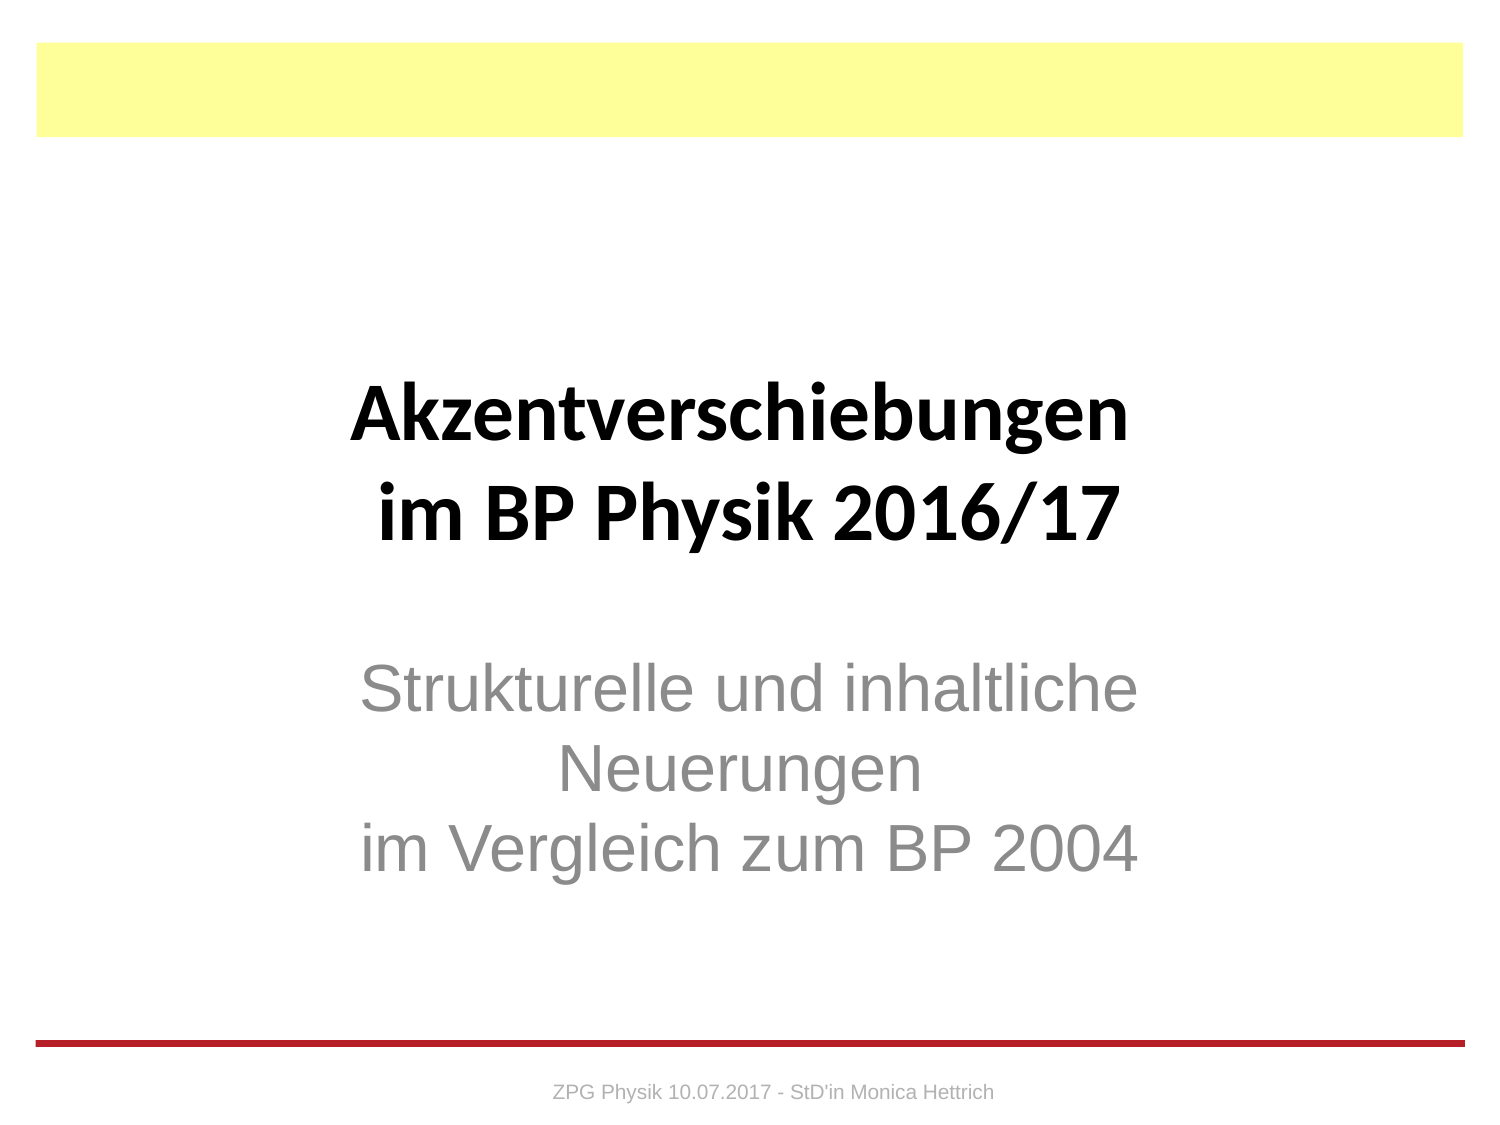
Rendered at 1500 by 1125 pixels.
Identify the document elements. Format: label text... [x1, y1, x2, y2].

title Akzentverschiebungen im BP Physik 2016/17 [112, 349, 1388, 591]
footer ZPG Physik 10.07.2017 - StD'in Monica Hettrich [407, 1061, 1140, 1122]
subtitle Strukturelle und inhaltliche Neuerungen im Vergleich zum BP 2004 [225, 637, 1275, 925]
